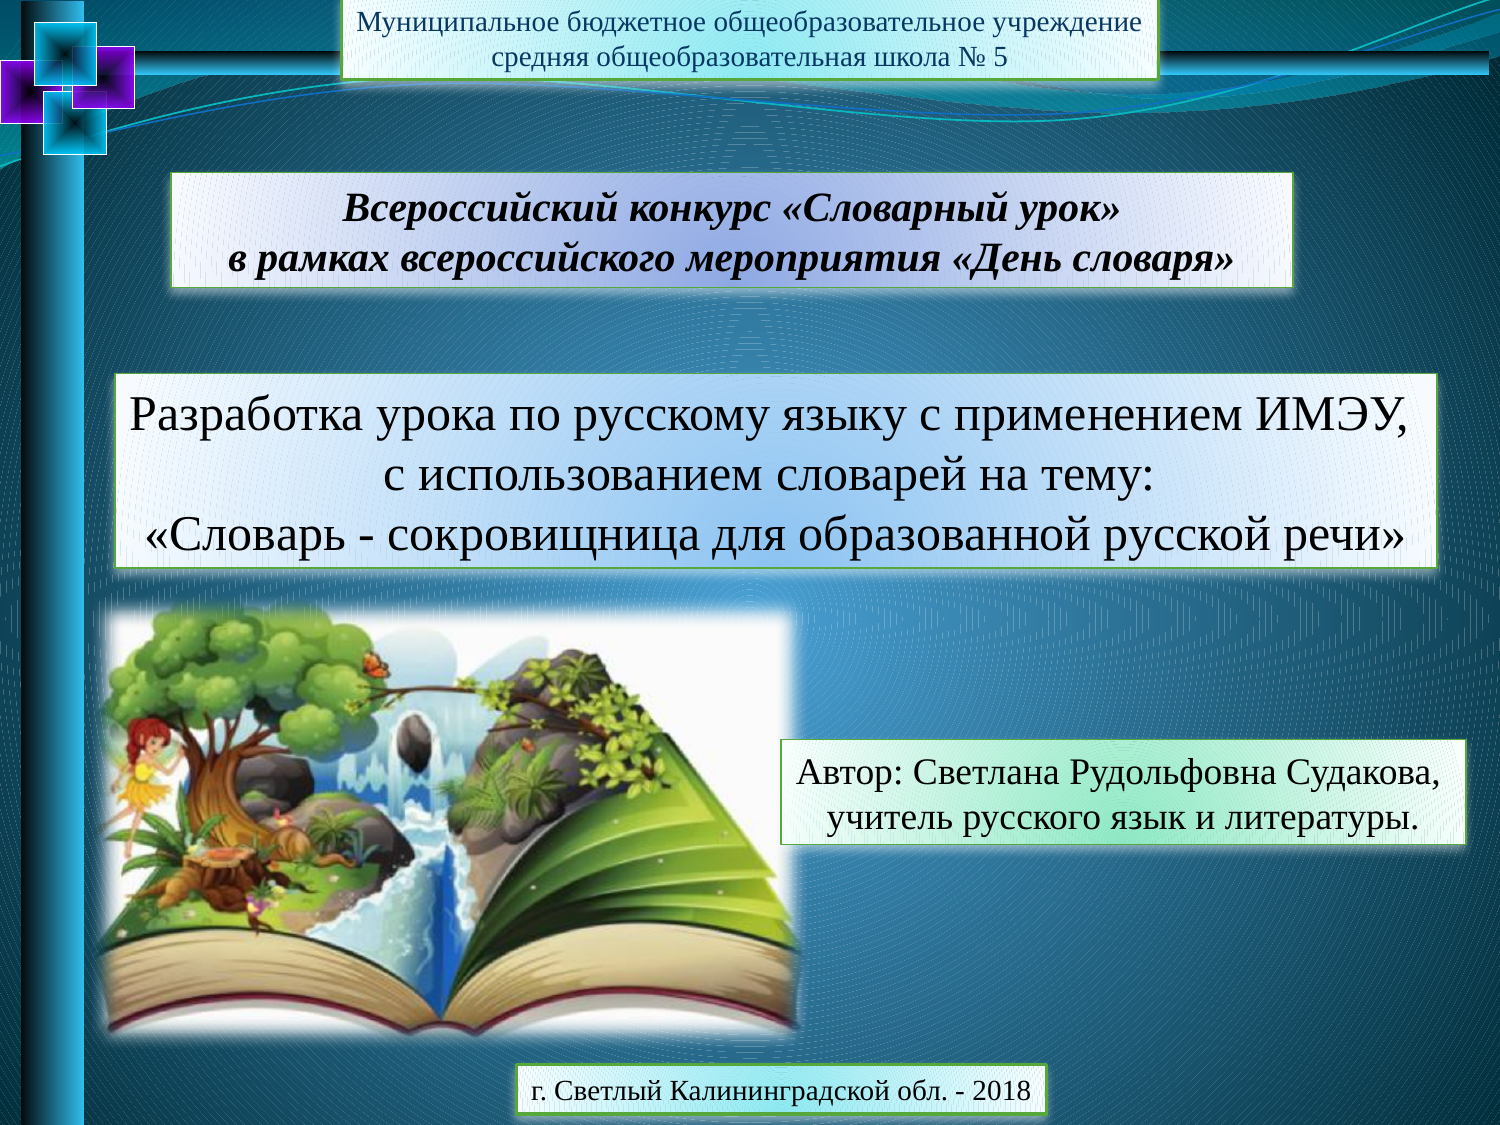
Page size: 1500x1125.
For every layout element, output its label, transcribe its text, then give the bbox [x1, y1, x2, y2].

text_box [0, 60, 63, 123]
picture [1159, 86, 1166, 94]
text_box [34, 22, 97, 86]
text_box [71, 46, 135, 109]
text_box Всероссийский конкурс «Словарный урок» в рамках всероссийского мероприятия «День словаря» [170, 172, 1294, 288]
text_box [43, 91, 107, 155]
text_box г. Светлый Калининградской обл. - 2018 [515, 1064, 1047, 1115]
picture [88, 593, 810, 1051]
text_box [63, 86, 71, 91]
text_box Муниципальное бюджетное общеобразовательное учреждение средняя общеобразовательная школа № 5 [341, 0, 1159, 81]
text_box Разработка урока по русскому языку с применением ИМЭУ, с использованием словарей на тему: «Словарь - сокровищница для образованной русской речи» [114, 373, 1438, 569]
text_box Автор: Светлана Рудольфовна Судакова, учитель русского язык и литературы. [816, 739, 1467, 845]
text_box [21, 123, 84, 1125]
text_box [1165, 51, 1489, 75]
text_box [21, 1, 84, 60]
text_box [135, 51, 334, 75]
